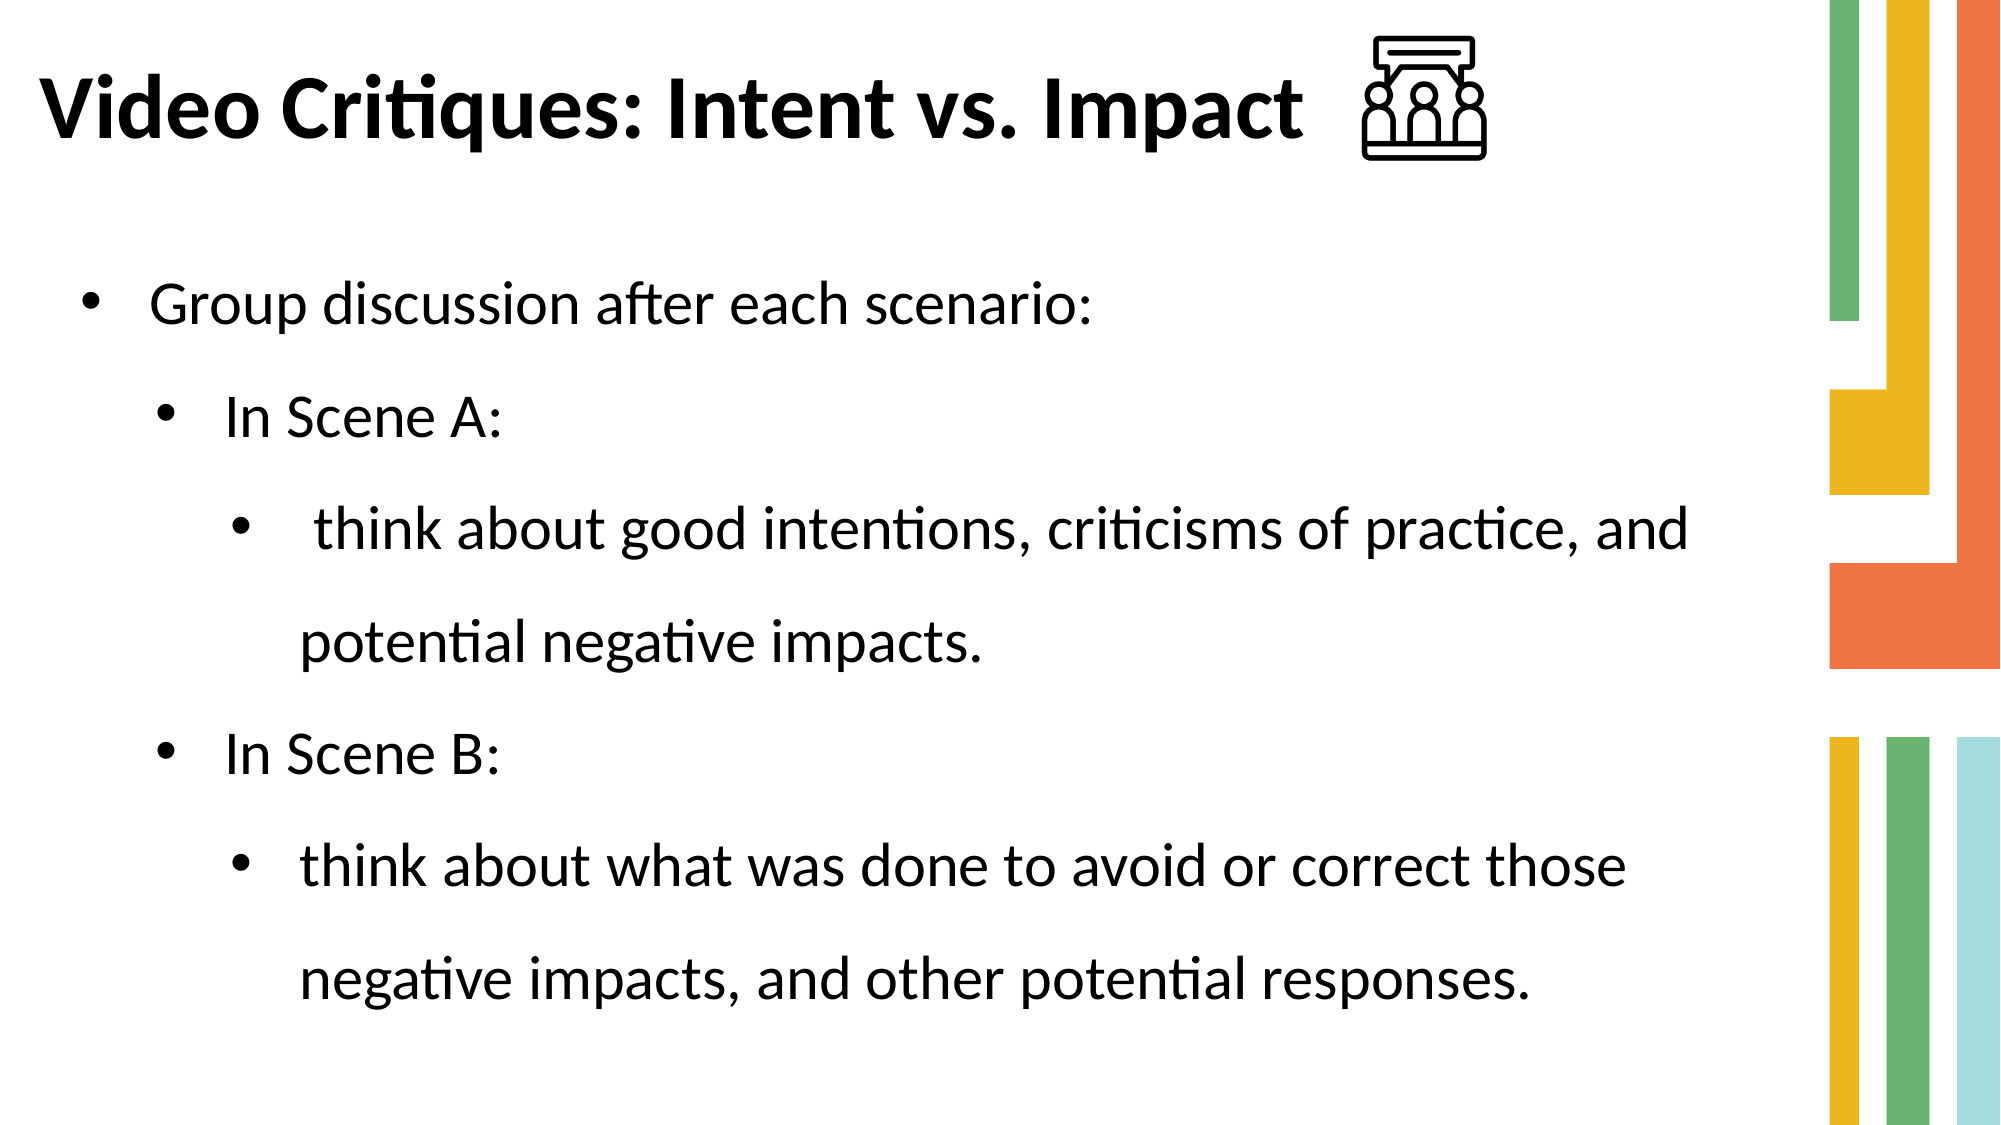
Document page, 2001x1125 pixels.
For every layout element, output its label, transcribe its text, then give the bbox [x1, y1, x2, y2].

picture [1829, 0, 2000, 1125]
picture [1352, 26, 1495, 169]
list Group discussion after each scenario: In Scene A: think about good intentions, criticisms of practice, and potential negative impacts. In Scene B: think about what was done to avoid or correct those negative impacts, and other potential responses. [59, 217, 1824, 1088]
title Video Critiques: Intent vs. Impact [24, 0, 1750, 218]
